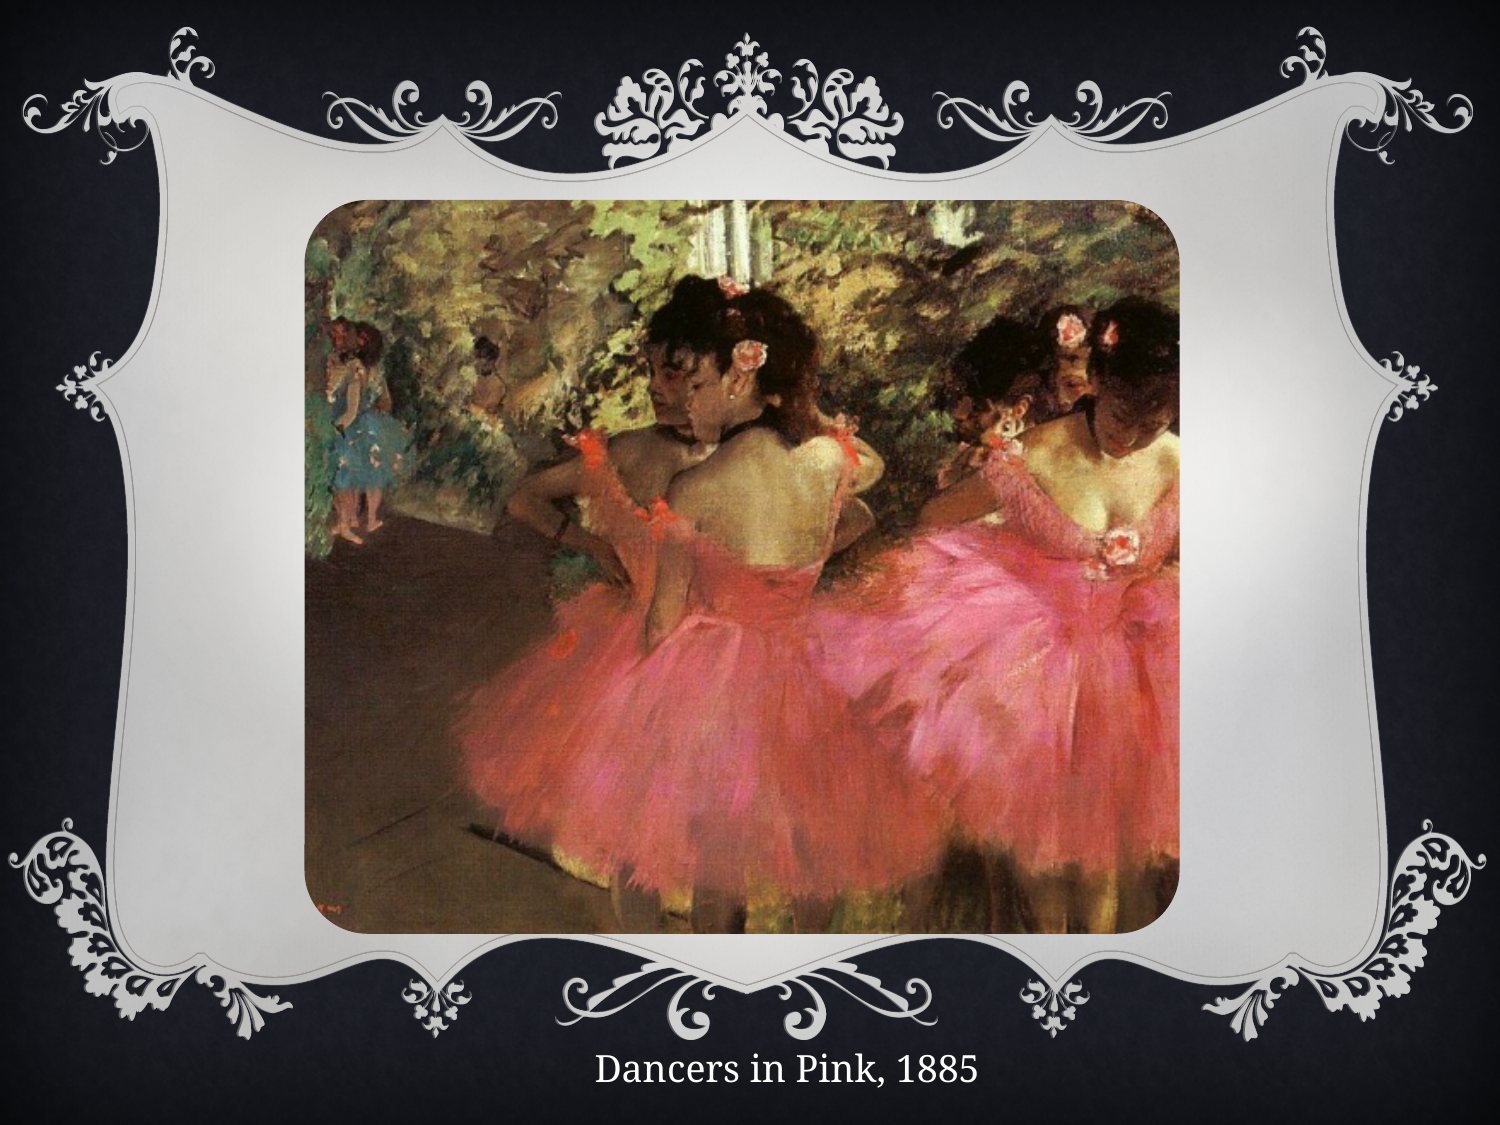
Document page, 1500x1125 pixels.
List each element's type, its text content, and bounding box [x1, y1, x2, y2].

text_box Dancers in Pink, 1885 [275, 1037, 1300, 1098]
picture [0, 0, 1500, 1125]
